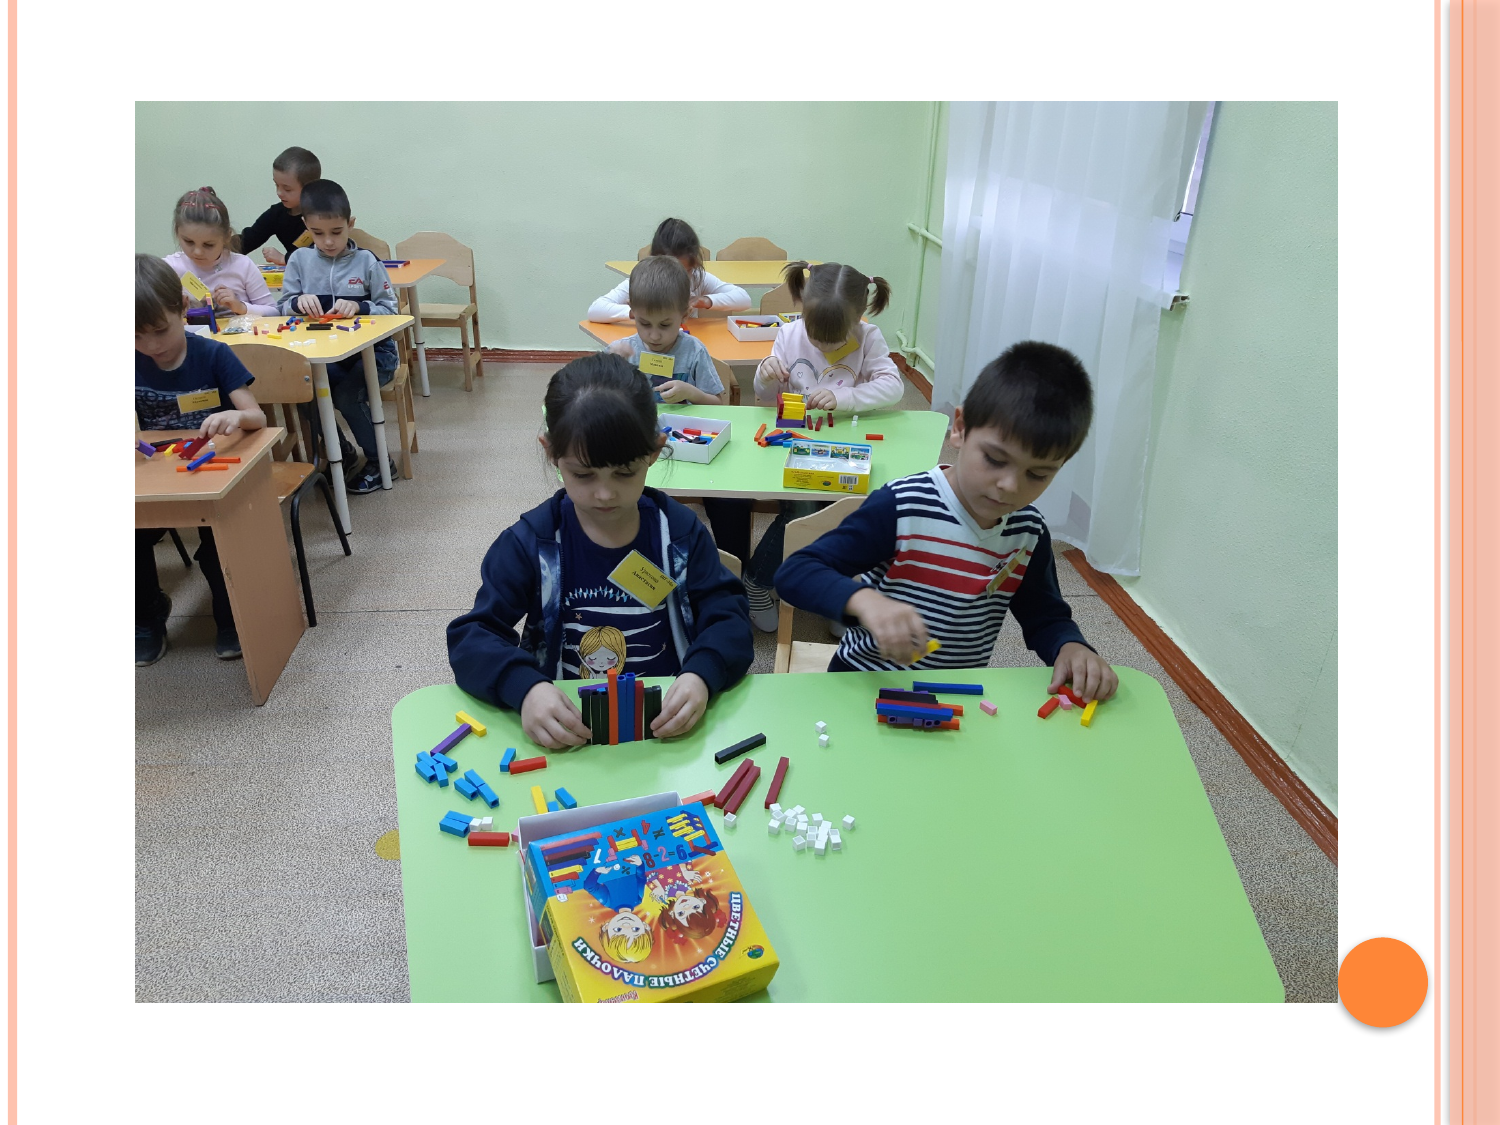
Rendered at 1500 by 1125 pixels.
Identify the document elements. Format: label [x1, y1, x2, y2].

picture [135, 101, 1338, 1004]
